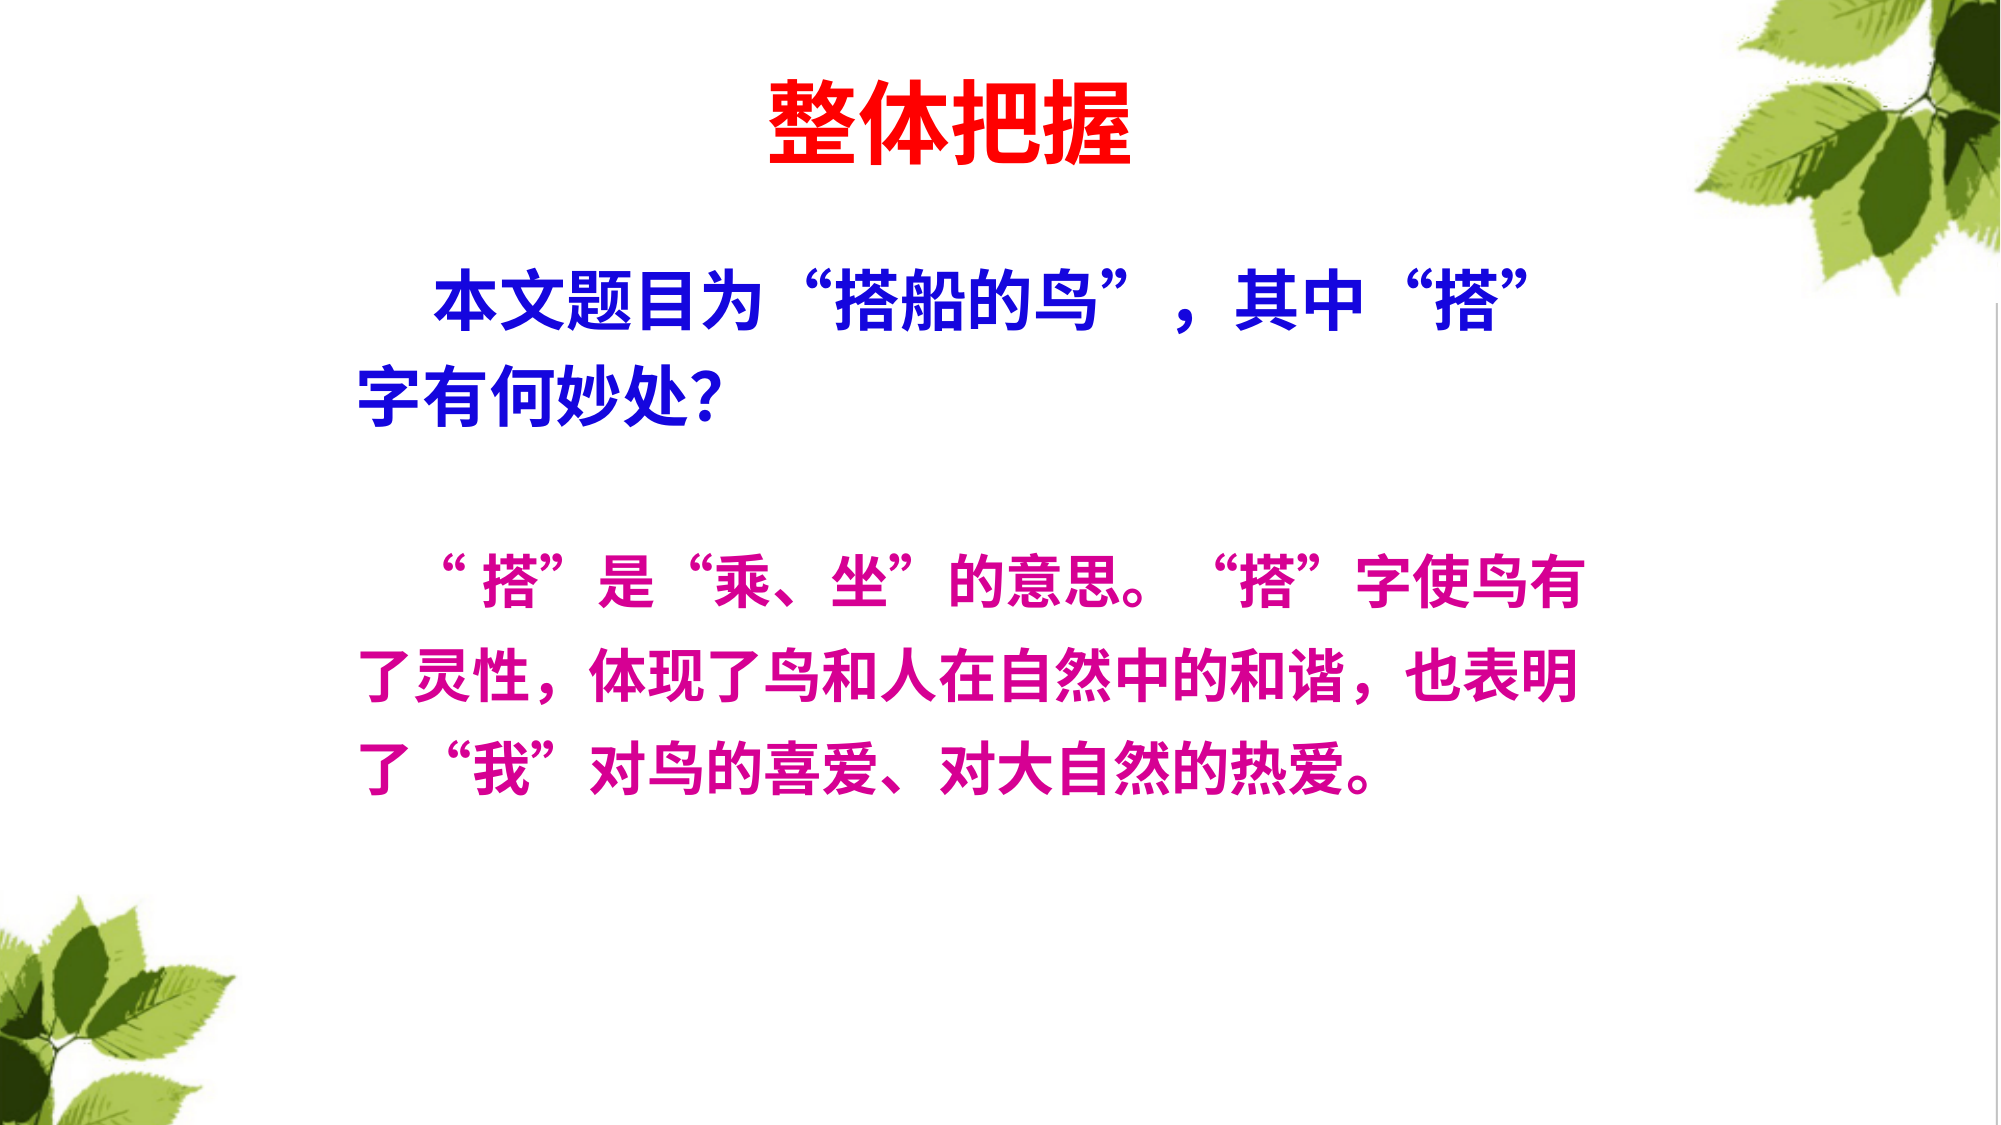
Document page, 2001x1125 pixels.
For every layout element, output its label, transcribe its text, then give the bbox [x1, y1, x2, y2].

text_box 本文题目为“搭船的鸟”，其中“搭”字有何妙处？ [341, 235, 1611, 442]
picture [0, 0, 2001, 1125]
text_box “搭”是“乘、坐”的意思。“搭”字使鸟有了灵性，体现了鸟和人在自然中的和谐，也表明了“我”对鸟的喜爱、对大自然的热爱。 [341, 513, 1611, 810]
text_box 整体把握 [751, 58, 1192, 184]
